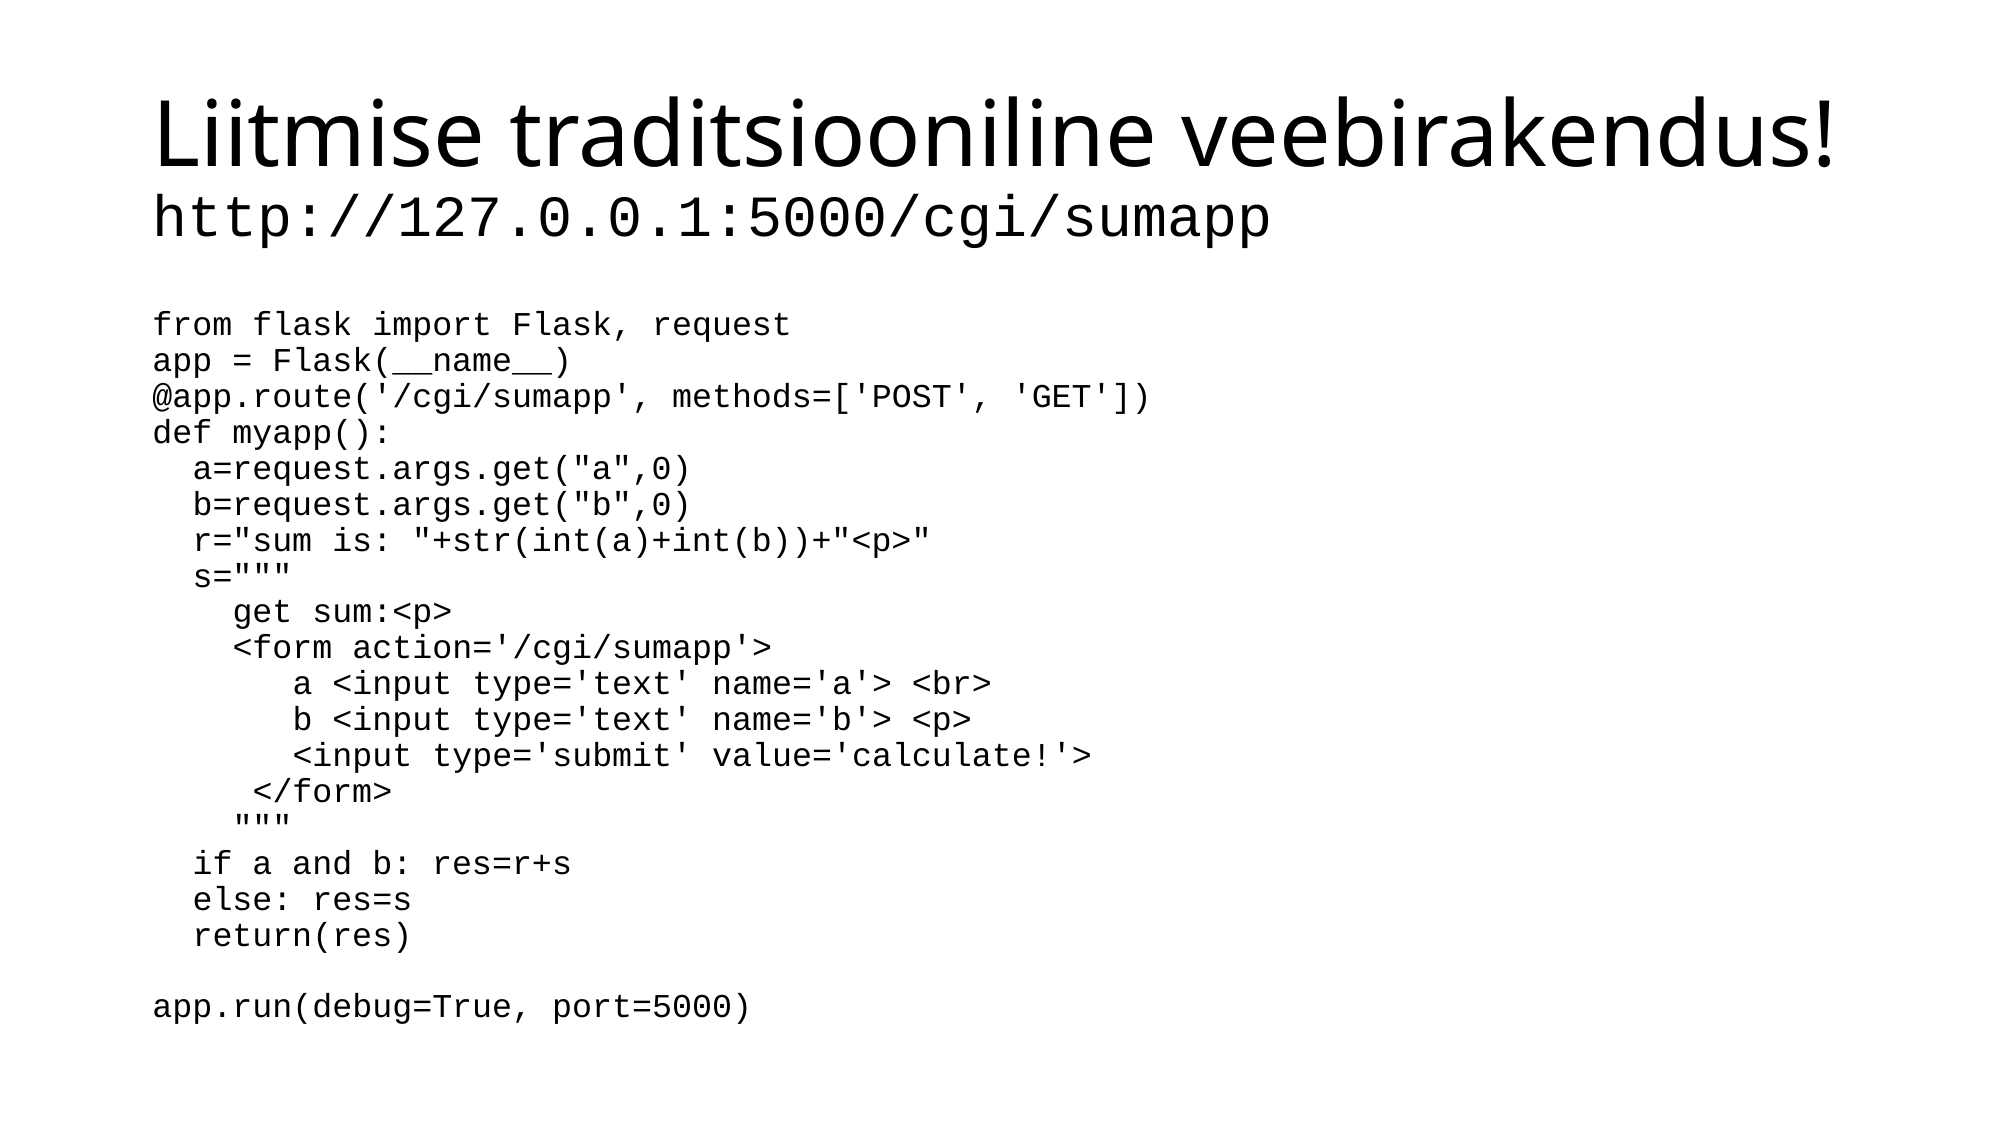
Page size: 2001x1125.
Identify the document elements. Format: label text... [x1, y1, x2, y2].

list from flask import Flask, request app = Flask(__name__) @app.route('/cgi/sumapp', methods=['POST', 'GET']) def myapp(): a=request.args.get("a",0) b=request.args.get("b",0) r="sum is: "+str(int(a)+int(b))+"<p>" s=""" get sum:<p> <form action='/cgi/sumapp'> a <input type='text' name='a'> <br> b <input type='text' name='b'> <p> <input type='submit' value='calculate!'> </form> """ if a and b: res=r+s else: res=s return(res) app.run(debug=True, port=5000) [137, 299, 1863, 1014]
title Liitmise traditsiooniline veebirakendus! http://127.0.0.1:5000/cgi/sumapp [137, 59, 1863, 278]
